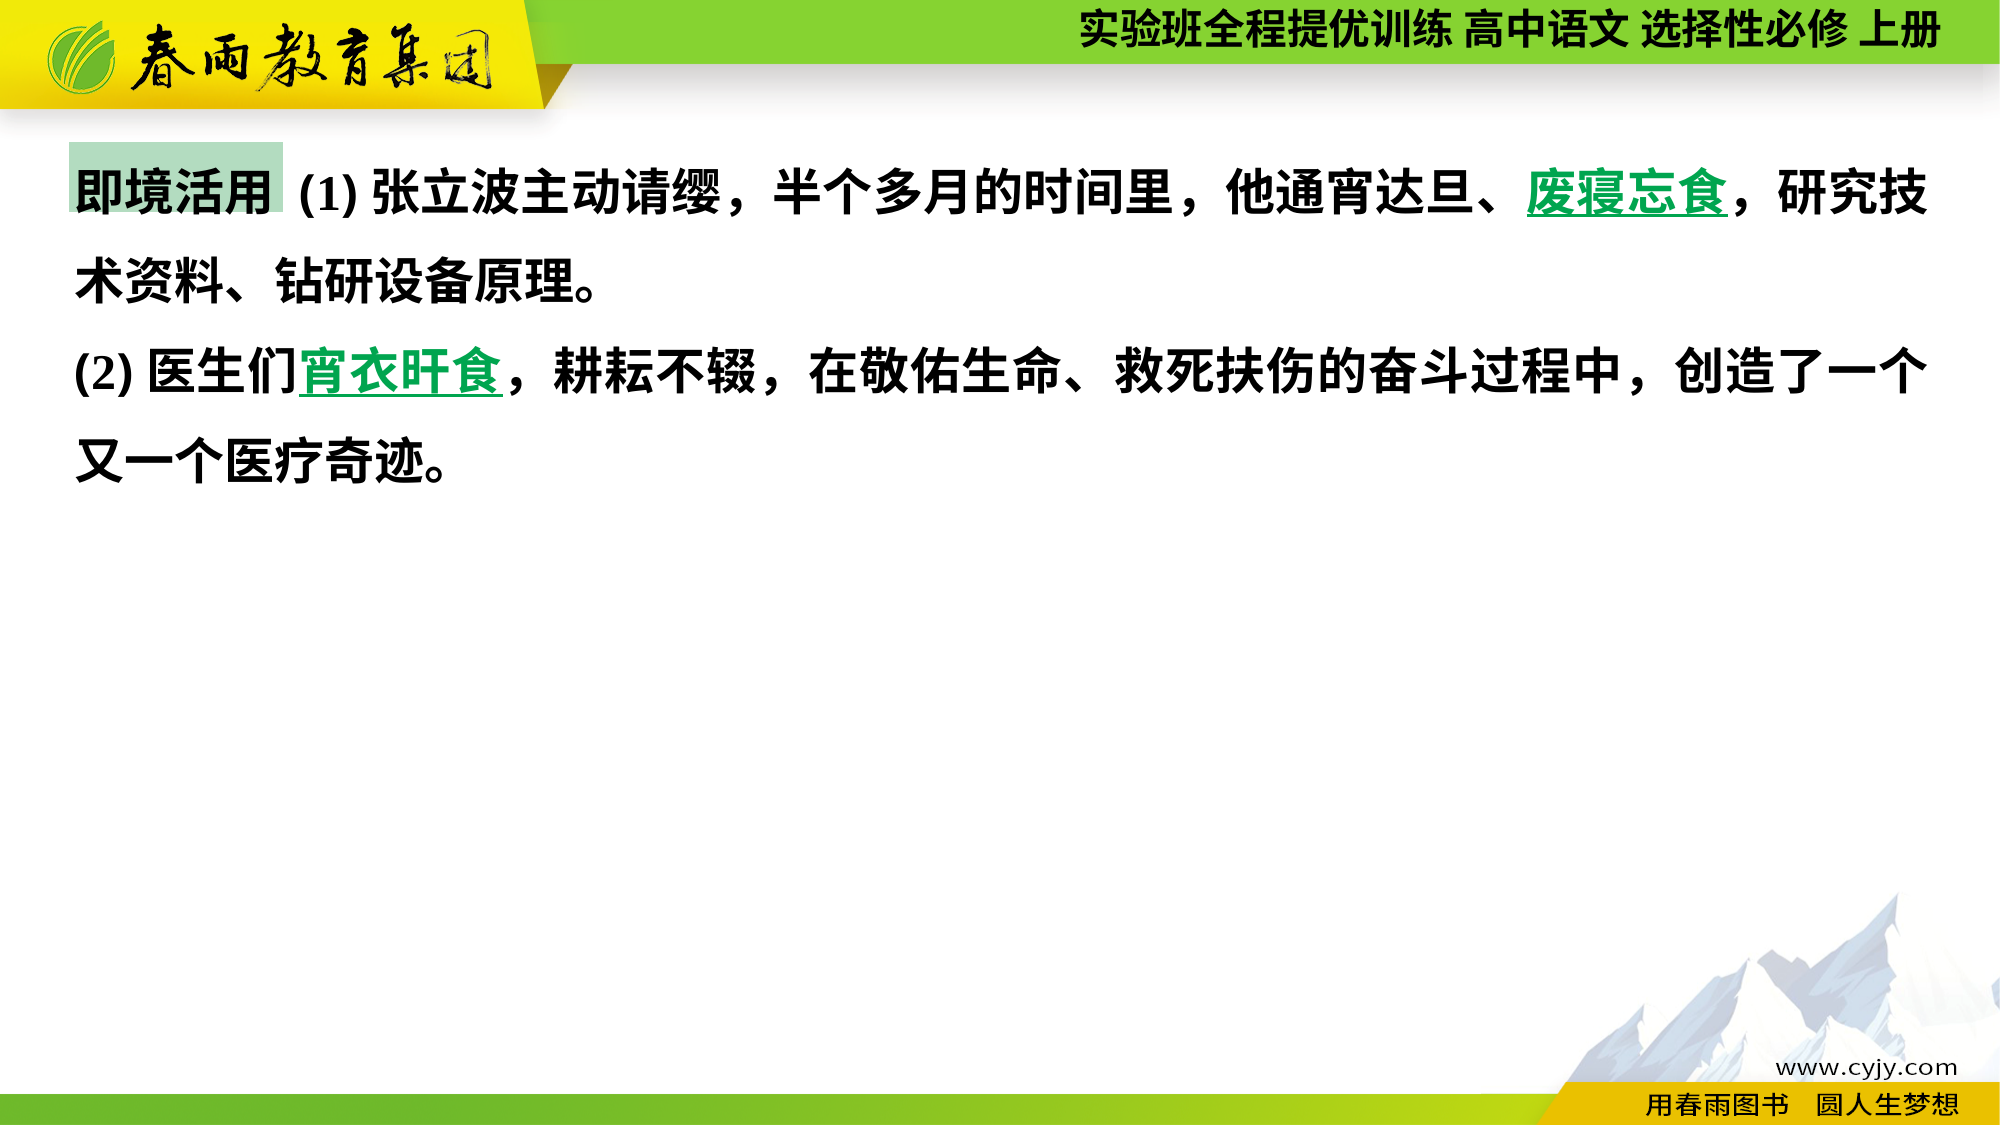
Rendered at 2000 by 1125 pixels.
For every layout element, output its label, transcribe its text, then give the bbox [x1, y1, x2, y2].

picture [0, 0, 2000, 1125]
list 即境活用 (1)张立波主动请缨，半个多月的时间里，他通宵达旦、废寝忘食，研究技术资料、钻研设备原理。 (2)医生们宵衣旰食，耕耘不辍，在敬佑生命、救死扶伤的奋斗过程中，创造了一个又一个医疗奇迹。 [59, 122, 1944, 490]
